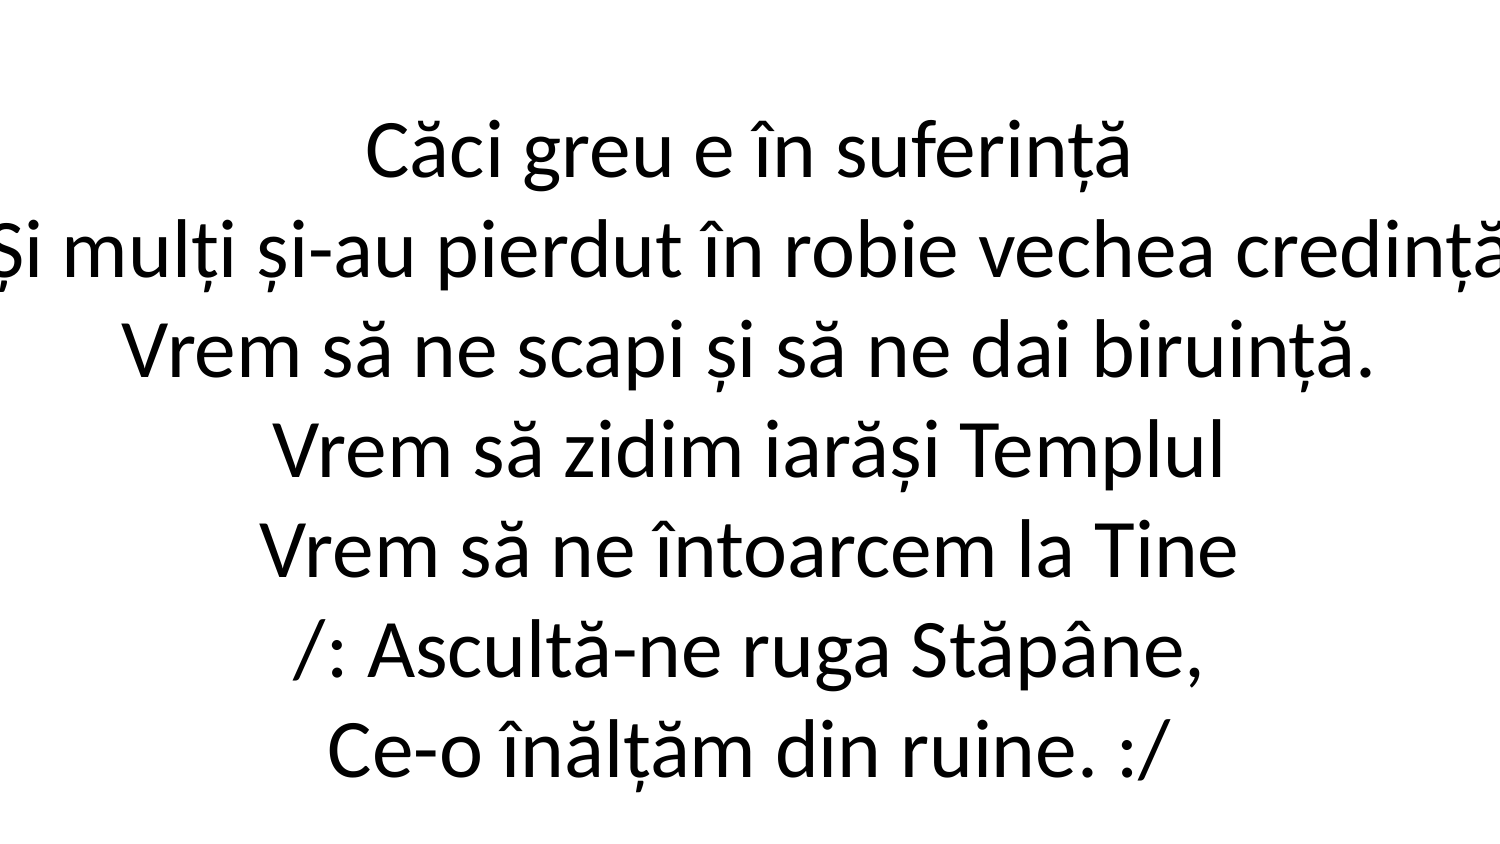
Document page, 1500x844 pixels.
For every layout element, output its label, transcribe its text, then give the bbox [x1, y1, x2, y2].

text_box Căci greu e în suferință Și mulți și-au pierdut în robie vechea credință Vrem să ne scapi și să ne dai biruință. Vrem să zidim iarăși Templul Vrem să ne întoarcem la Tine /: Ascultă-ne ruga Stăpâne, Ce-o înălțăm din ruine. :/ [0, 42, 1500, 802]
